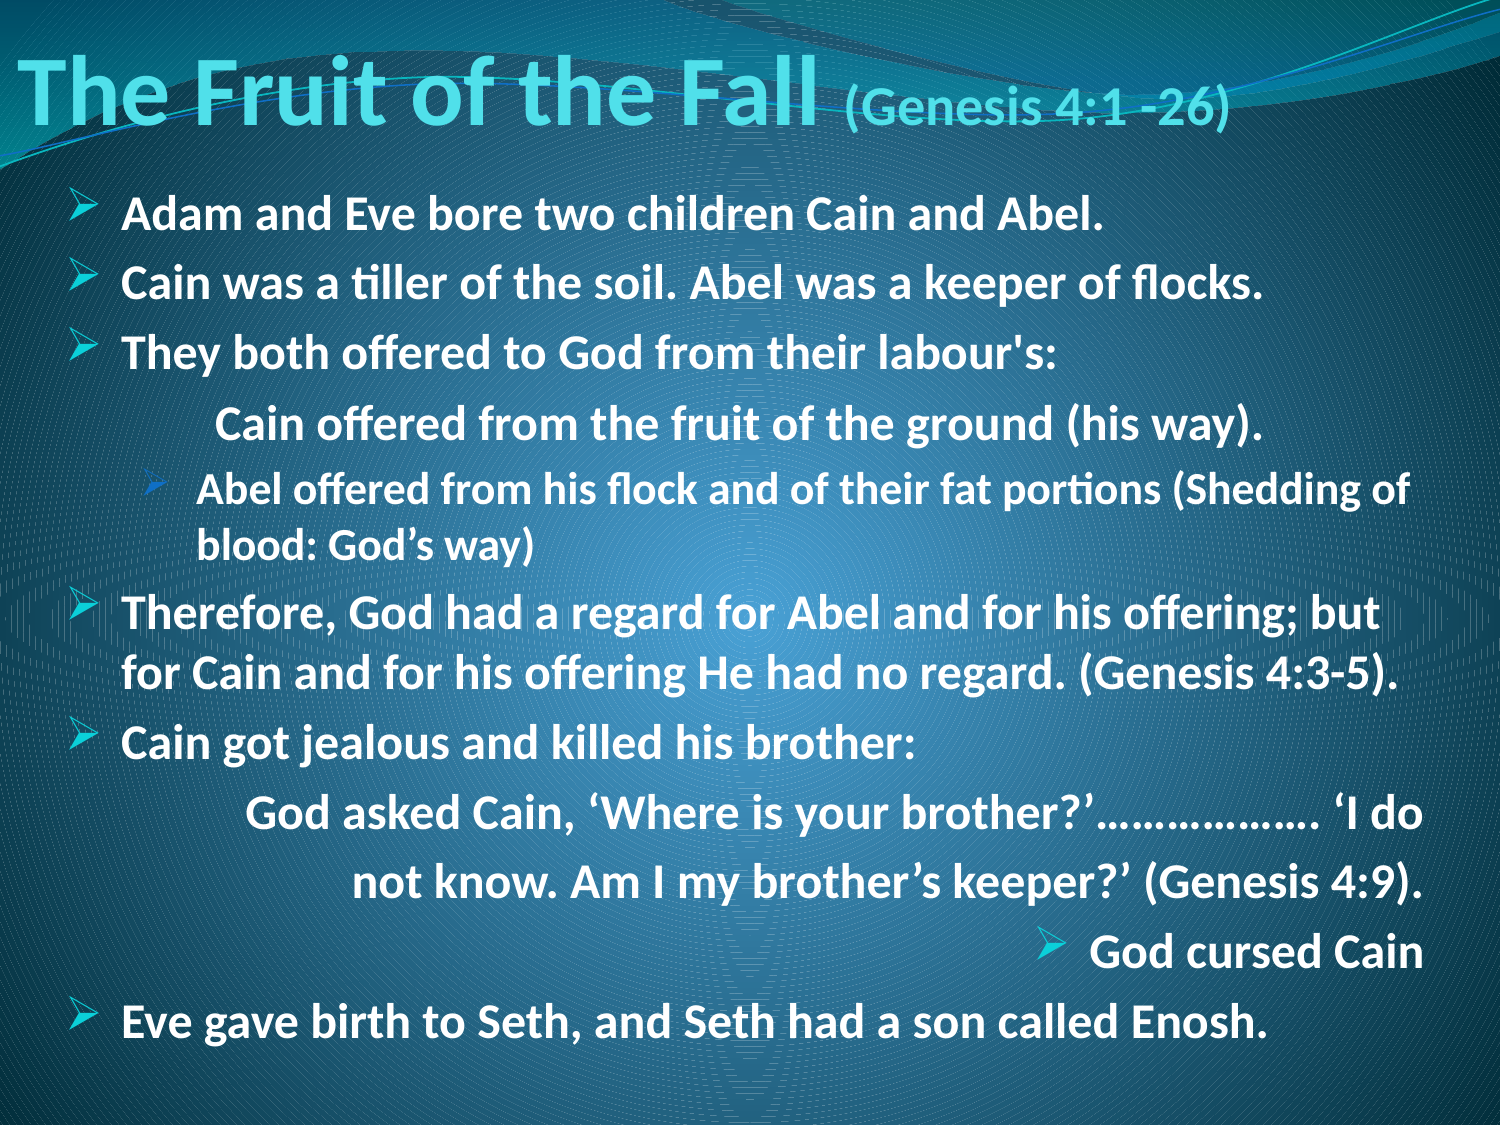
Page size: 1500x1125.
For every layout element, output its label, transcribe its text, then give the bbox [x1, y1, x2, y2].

subtitle Adam and Eve bore two children Cain and Abel. Cain was a tiller of the soil. Abel was a keeper of flocks. They both offered to God from their labour's: Cain offered from the fruit of the ground (his way). Abel offered from his flock and of their fat portions (Shedding of blood: God’s way) Therefore, God had a regard for Abel and for his offering; but for Cain and for his offering He had no regard. (Genesis 4:3-5). Cain got jealous and killed his brother: God asked Cain, ‘Where is your brother?’………………. ‘I do not know. Am I my brother’s keeper?’ (Genesis 4:9). God cursed Cain Eve gave birth to Seth, and Seth had a son called Enosh. [64, 172, 1436, 1083]
title The Fruit of the Fall (Genesis 4:1 -26) [17, 3, 1483, 145]
